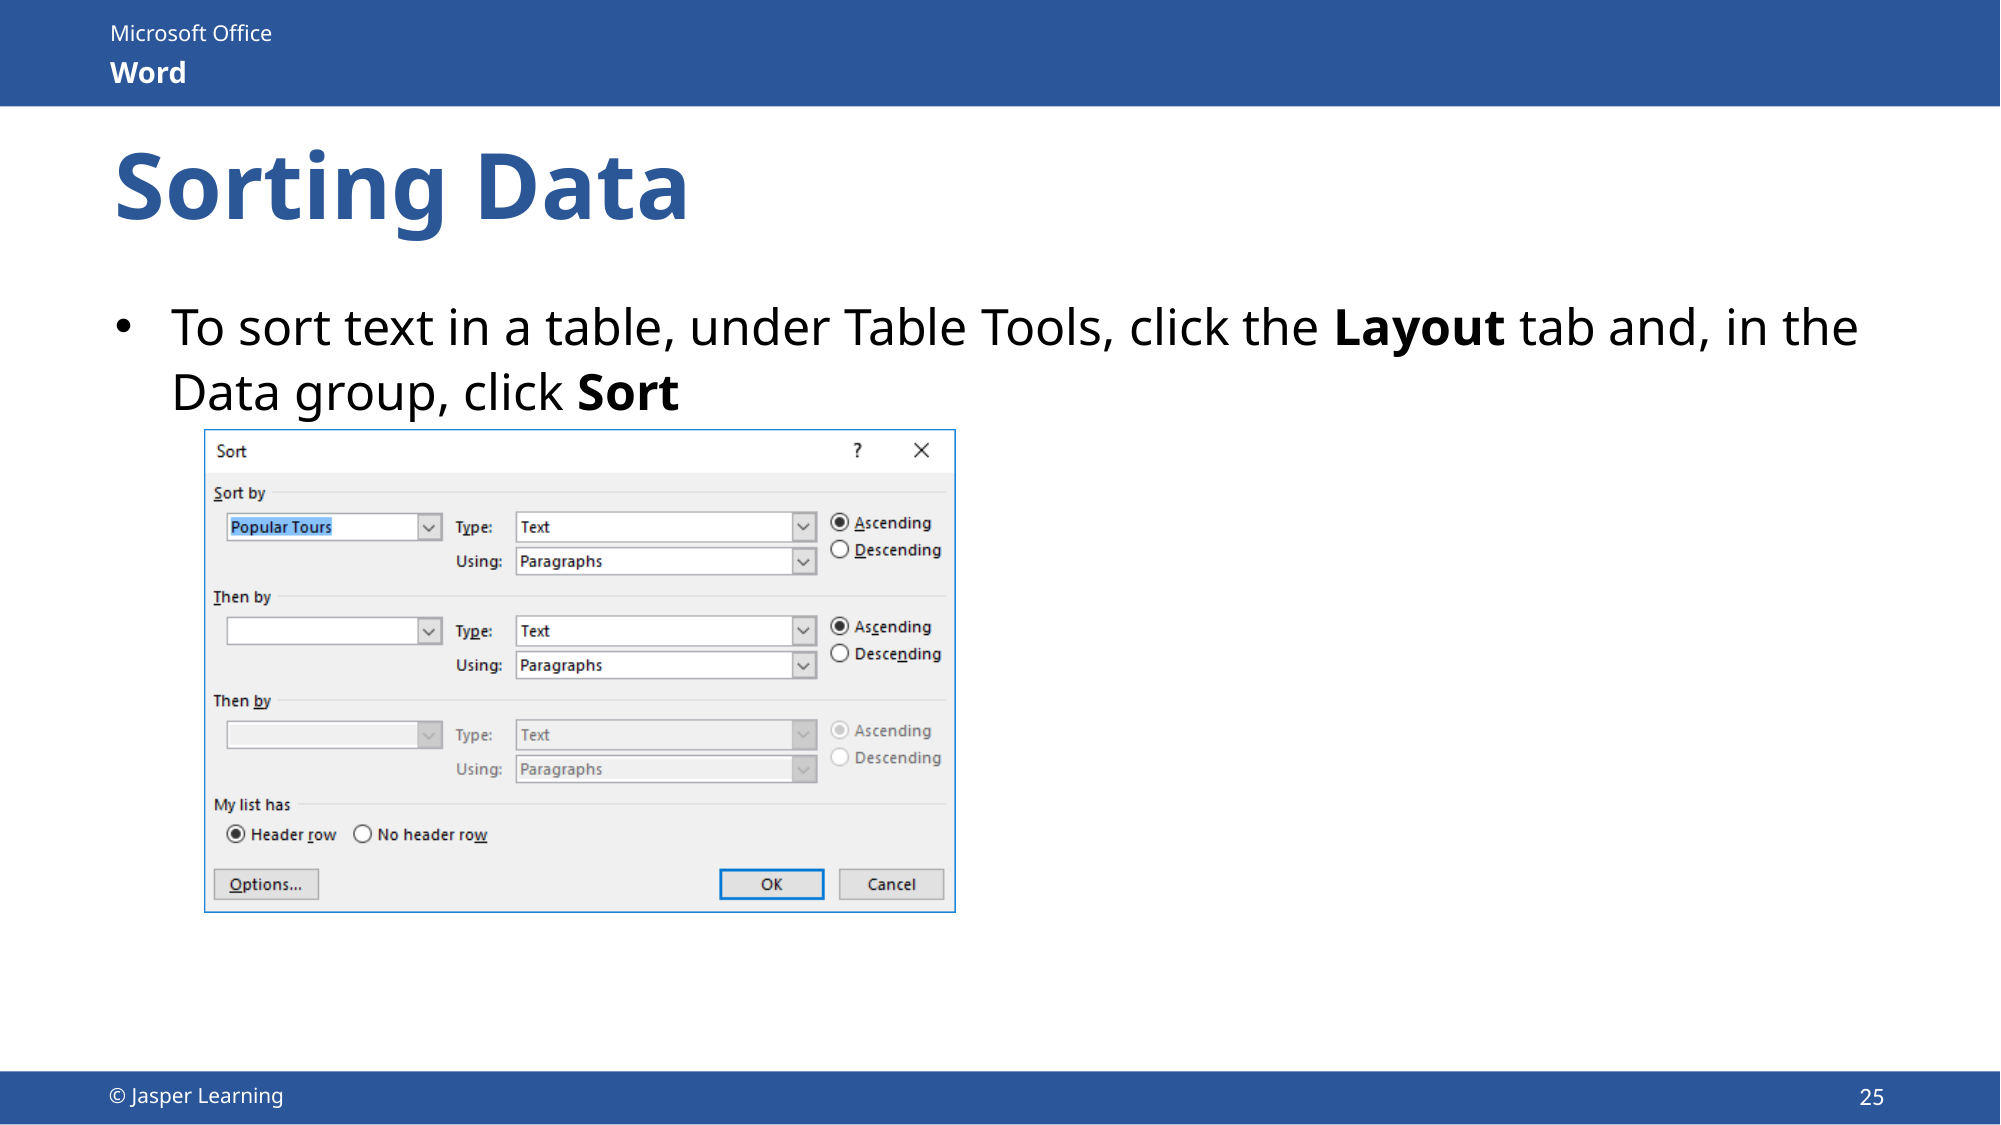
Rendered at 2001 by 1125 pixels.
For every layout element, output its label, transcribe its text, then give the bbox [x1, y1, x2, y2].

picture [204, 428, 956, 913]
title Sorting Data [99, 118, 1866, 248]
slide_number 25 [1433, 1065, 1900, 1125]
footer © Jasper Learning [94, 1066, 769, 1125]
list To sort text in a table, under Table Tools, click the Layout tab and, in the Data group, click Sort [99, 283, 1900, 1026]
